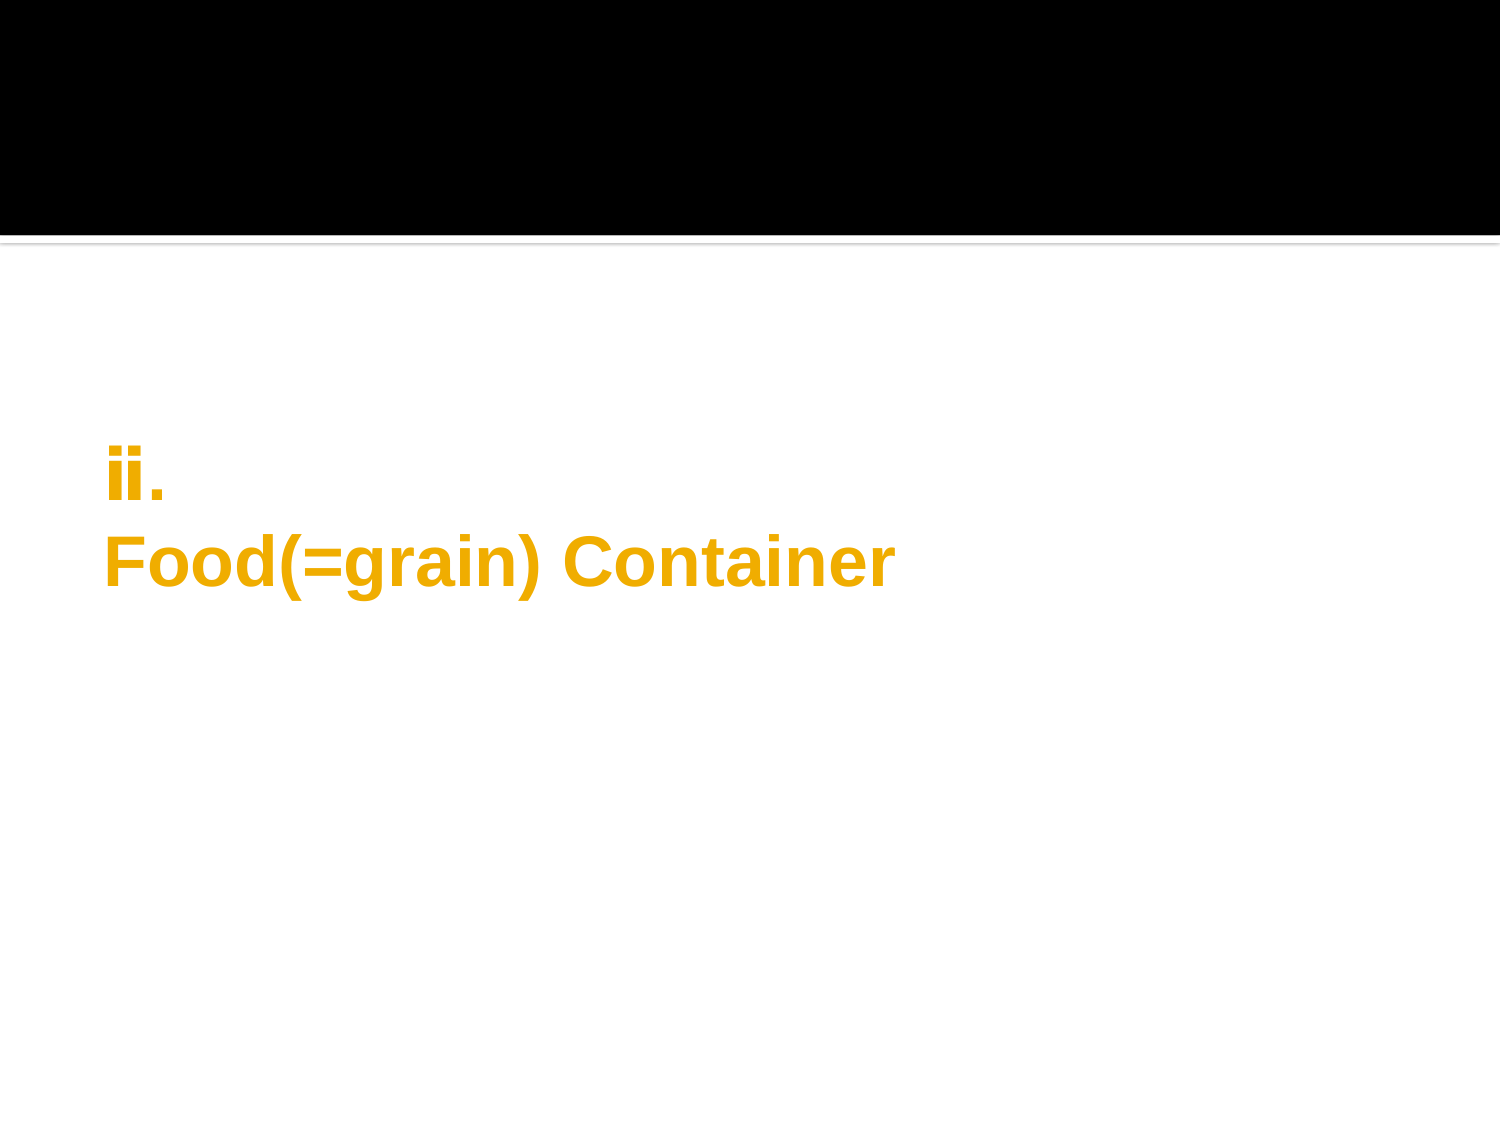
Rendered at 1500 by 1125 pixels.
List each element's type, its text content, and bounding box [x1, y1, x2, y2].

title ⅱ. Food(=grain) Container [88, 420, 1439, 609]
